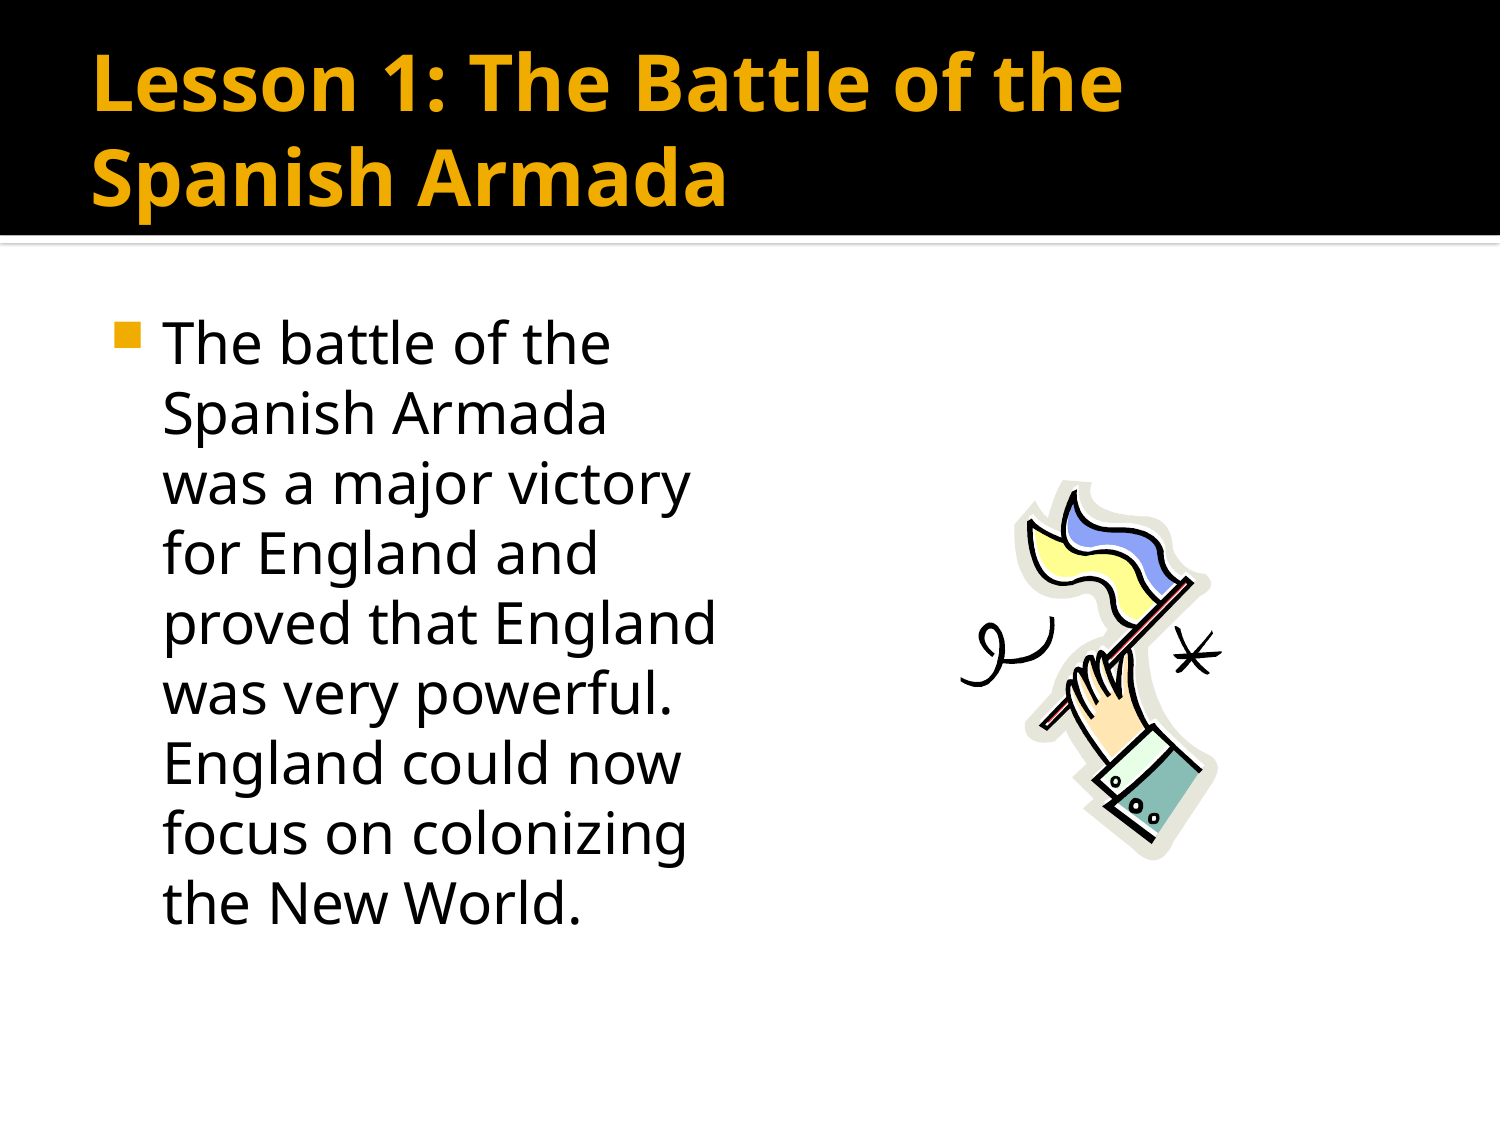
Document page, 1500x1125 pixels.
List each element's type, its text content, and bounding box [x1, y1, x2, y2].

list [960, 475, 1227, 866]
list The battle of the Spanish Armada was a major victory for England and proved that England was very powerful. England could now focus on colonizing the New World. [75, 291, 738, 1050]
title Lesson 1: The Battle of the Spanish Armada [75, 24, 1425, 231]
